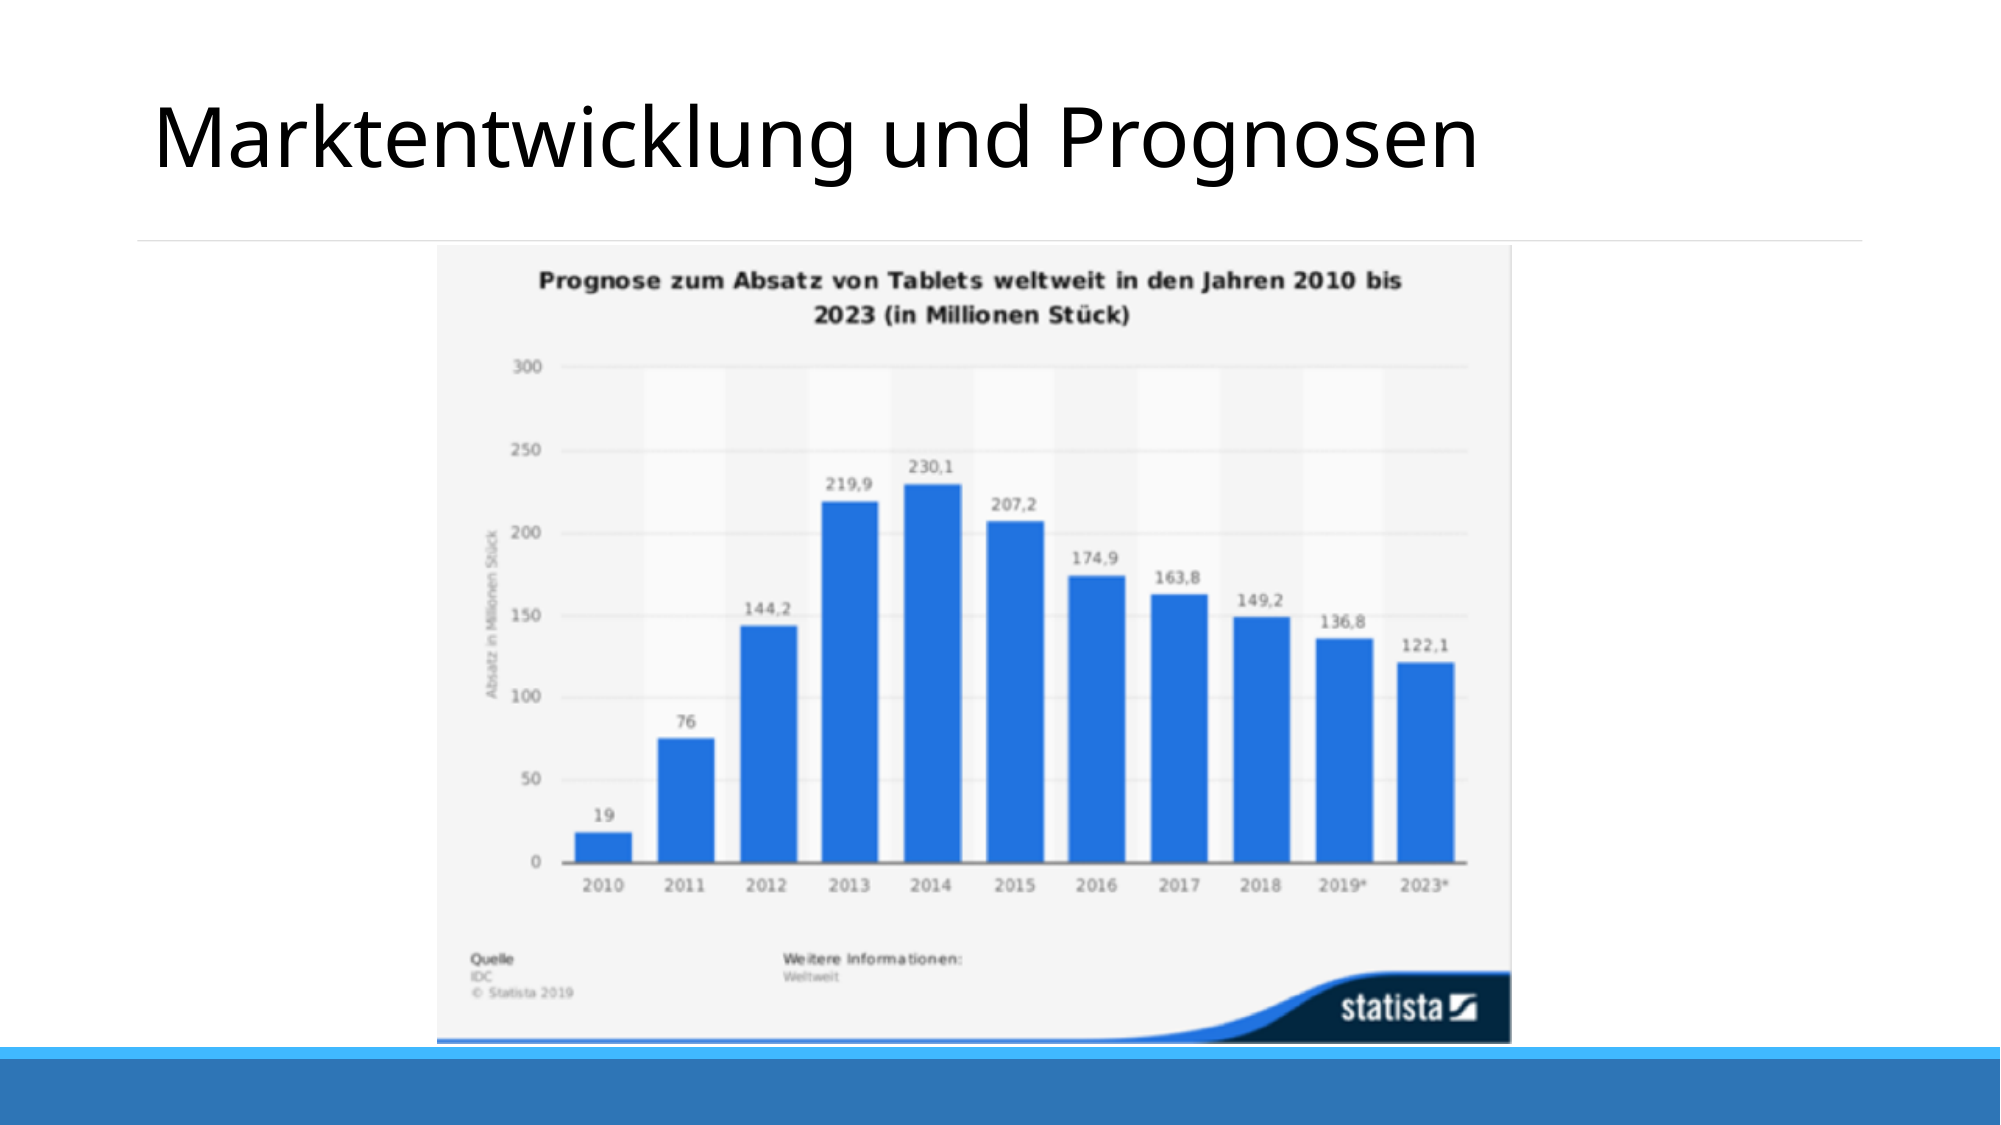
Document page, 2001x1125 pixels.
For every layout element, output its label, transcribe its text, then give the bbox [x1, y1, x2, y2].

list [437, 245, 1512, 1044]
title Marktentwicklung und Prognosen [137, 48, 1863, 234]
